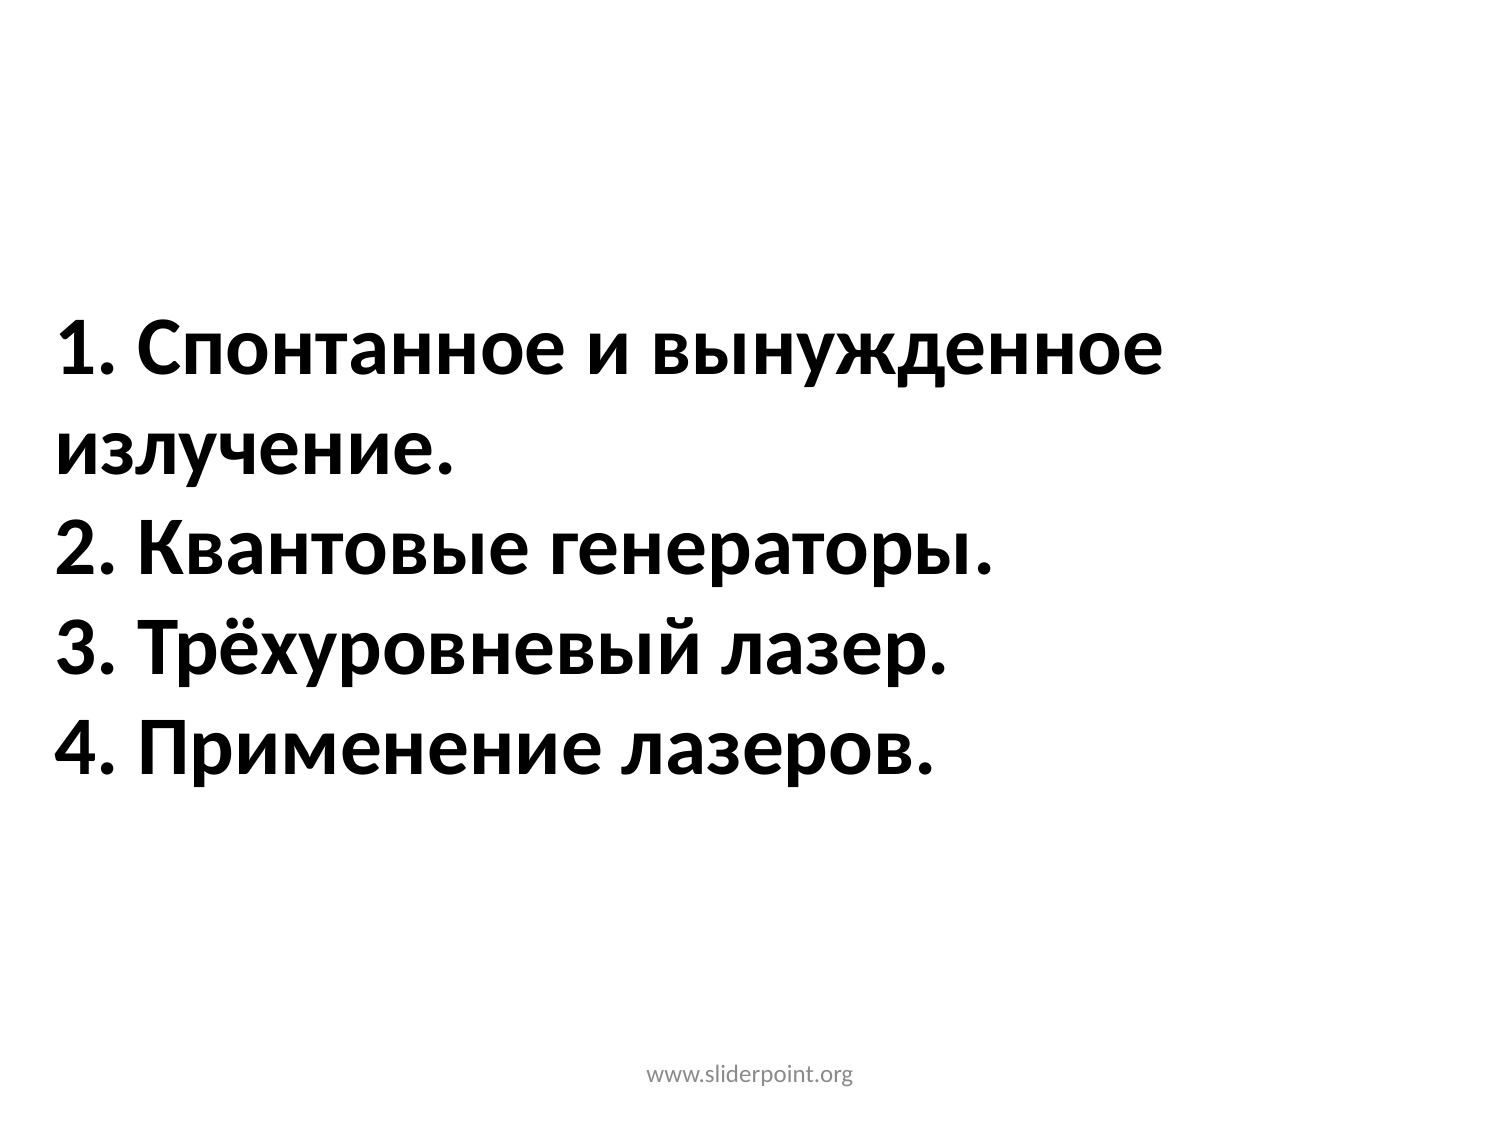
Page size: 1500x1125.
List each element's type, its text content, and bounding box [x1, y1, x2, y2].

title 1. Спонтанное и вынужденное излучение. 2. Квантовые генераторы. 3. Трёхуровневый лазер. 4. Применение лазеров. [23, 128, 1500, 1043]
footer www.sliderpoint.org [512, 1042, 988, 1103]
